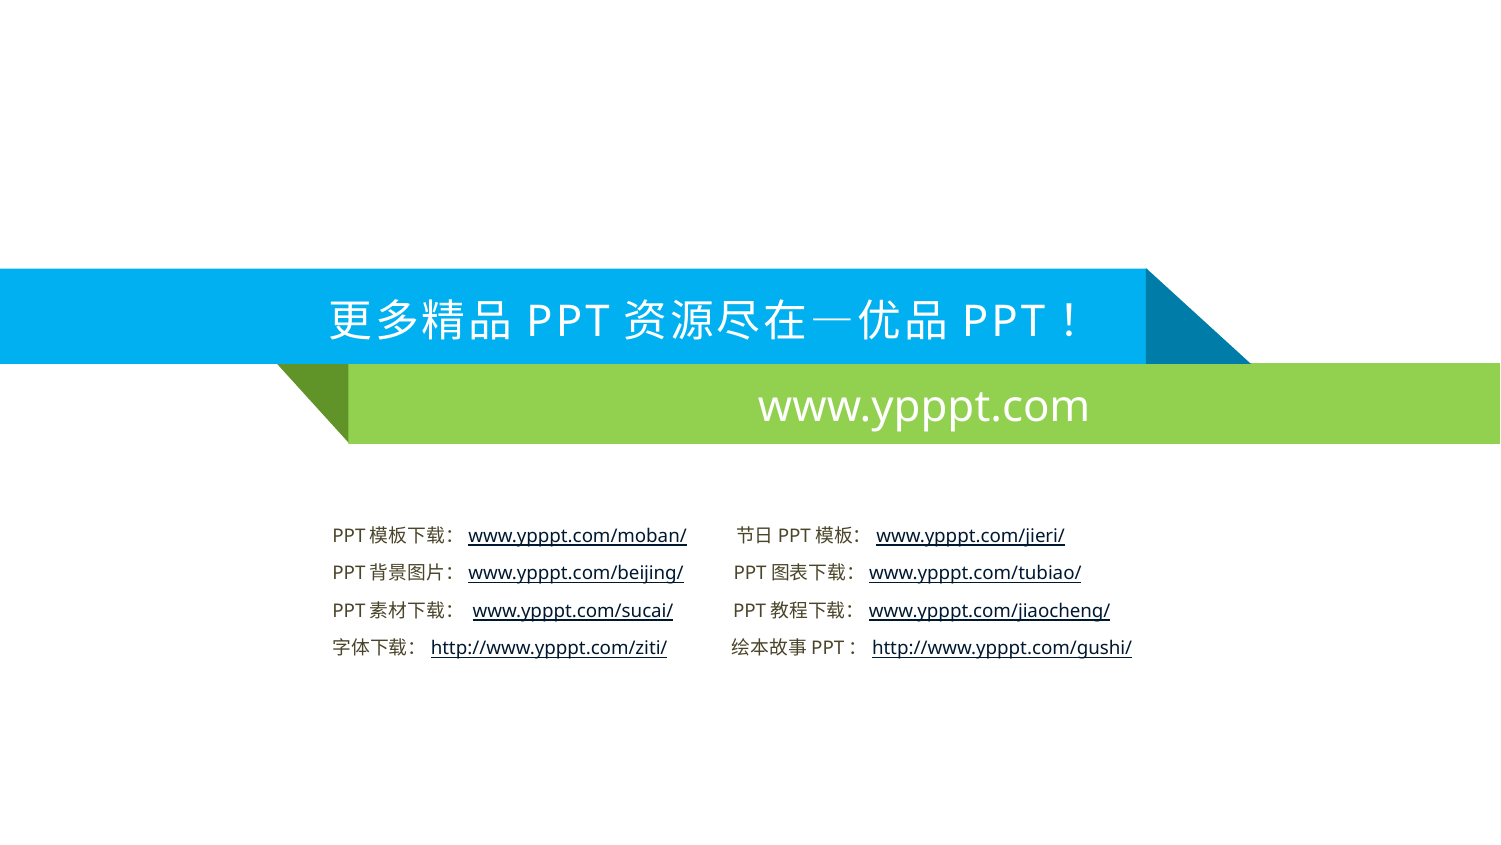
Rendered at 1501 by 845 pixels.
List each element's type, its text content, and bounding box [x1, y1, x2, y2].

text_box www.ypppt.com [347, 362, 1501, 445]
text_box 更多精品PPT资源尽在—优品PPT！ [0, 268, 1144, 365]
text_box [1144, 265, 1254, 365]
text_box PPT模板下载：www.ypppt.com/moban/ 节日PPT模板：www.ypppt.com/jieri/ PPT背景图片：www.ypppt.com/beijing/ PPT图表下载：www.ypppt.com/tubiao/ PPT素材下载： www.ypppt.com/sucai/ PPT教程下载：www.ypppt.com/jiaocheng/ 字体下载：http://www.ypppt.com/ziti/ 绘本故事PPT：http://www.ypppt.com/gushi/ [317, 482, 1168, 691]
text_box [276, 365, 347, 443]
